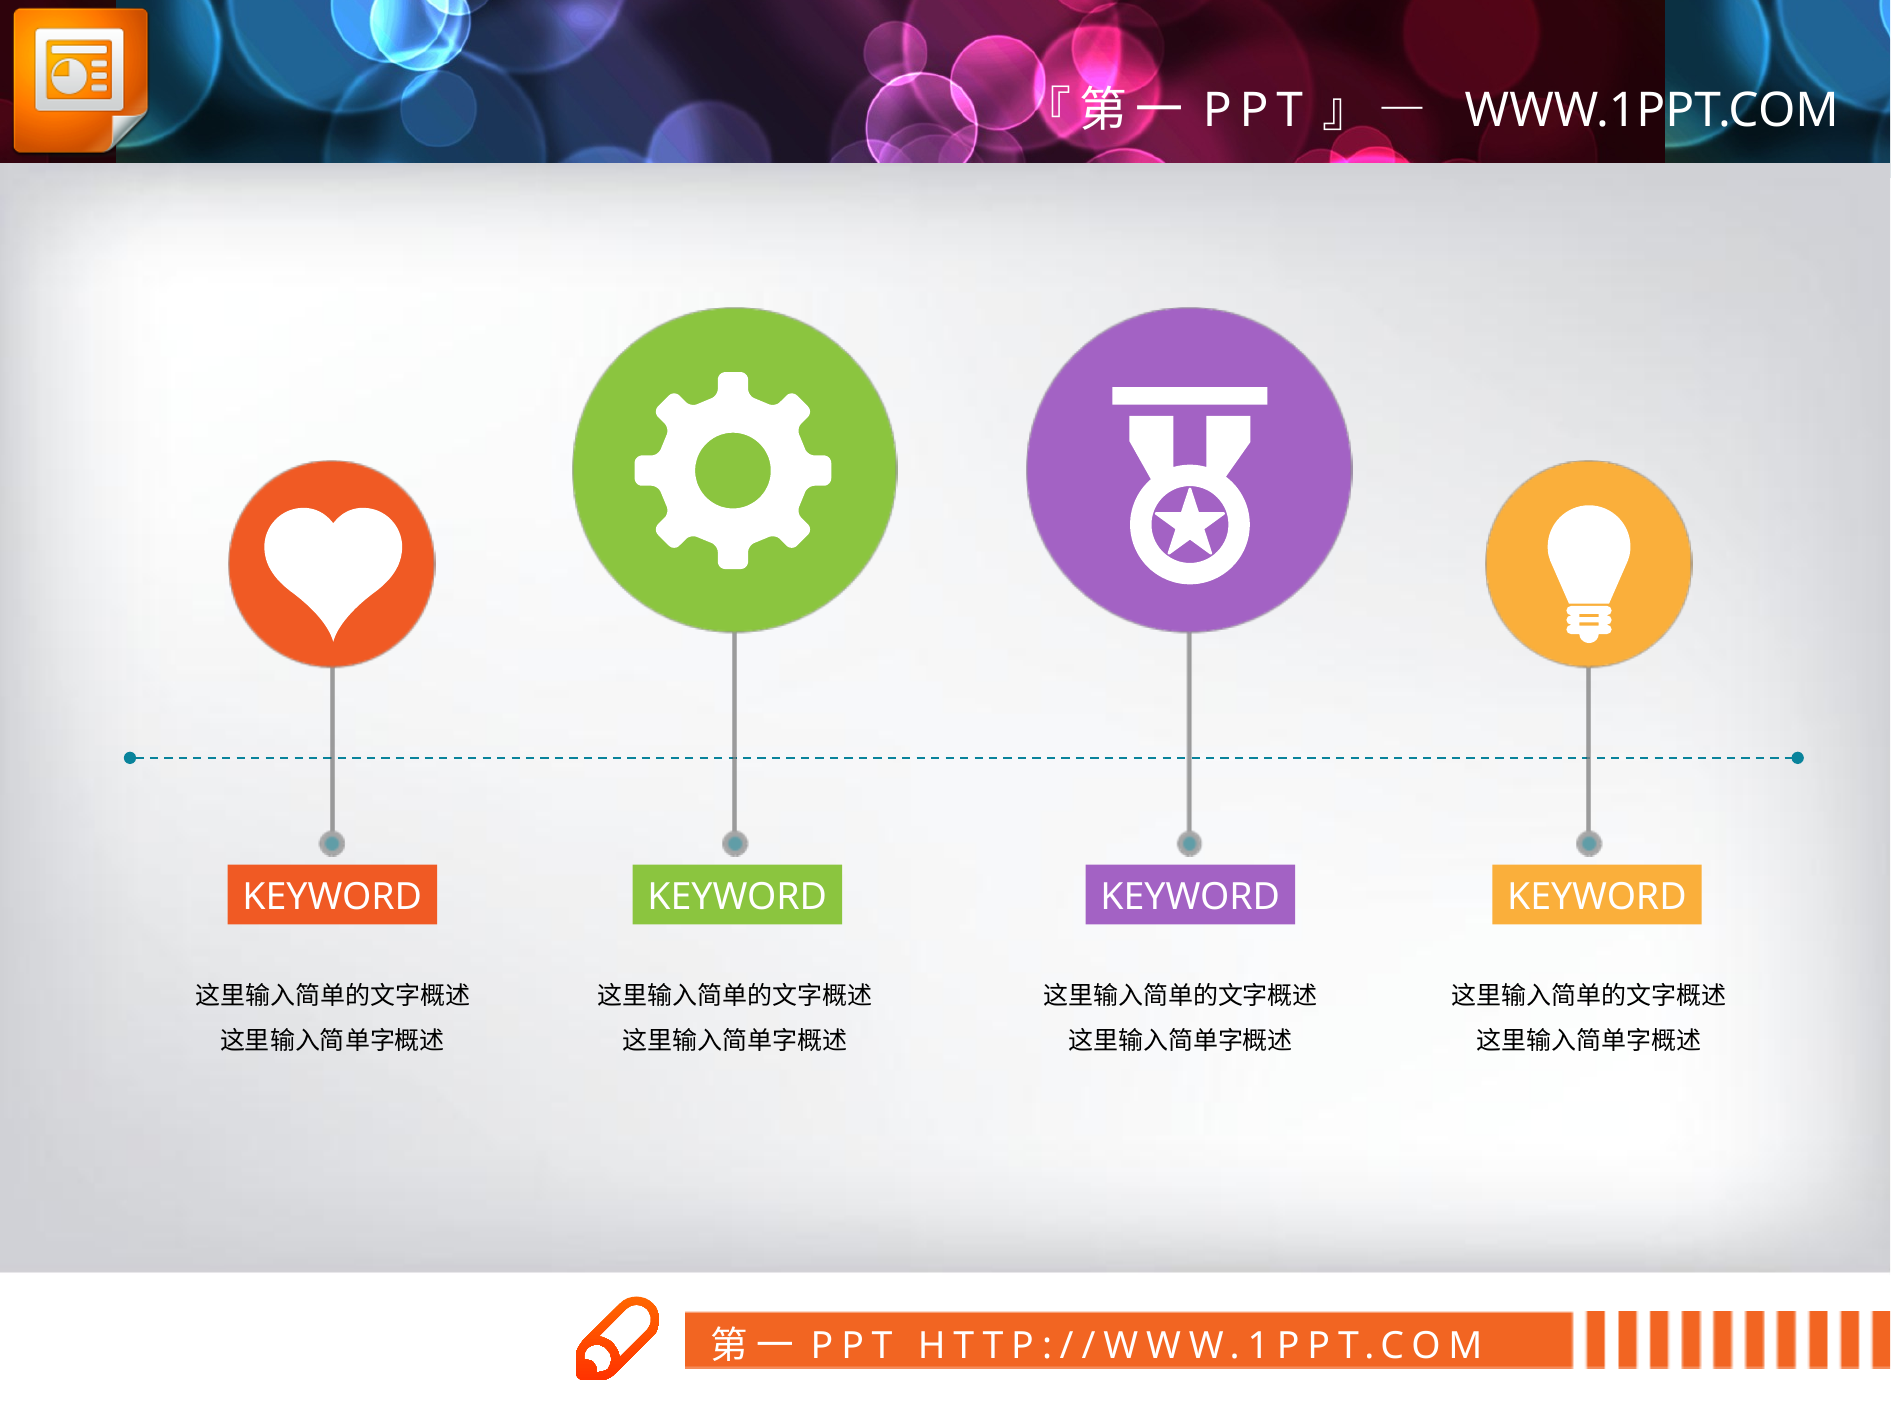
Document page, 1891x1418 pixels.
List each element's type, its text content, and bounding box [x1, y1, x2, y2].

text_box 这里输入简单的文字概述这里输入简单字概述 [1016, 957, 1345, 1062]
text_box 这里输入简单的文字概述这里输入简单字概述 [570, 957, 900, 1062]
text_box 这里输入简单的文字概述这里输入简单字概述 [168, 957, 497, 1062]
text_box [1485, 460, 1708, 926]
picture [0, 0, 1891, 1275]
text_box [221, 460, 444, 926]
text_box 这里输入简单的文字概述这里输入简单字概述 [1424, 957, 1754, 1062]
picture [685, 1311, 1891, 1369]
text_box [572, 307, 899, 926]
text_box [1026, 307, 1354, 926]
